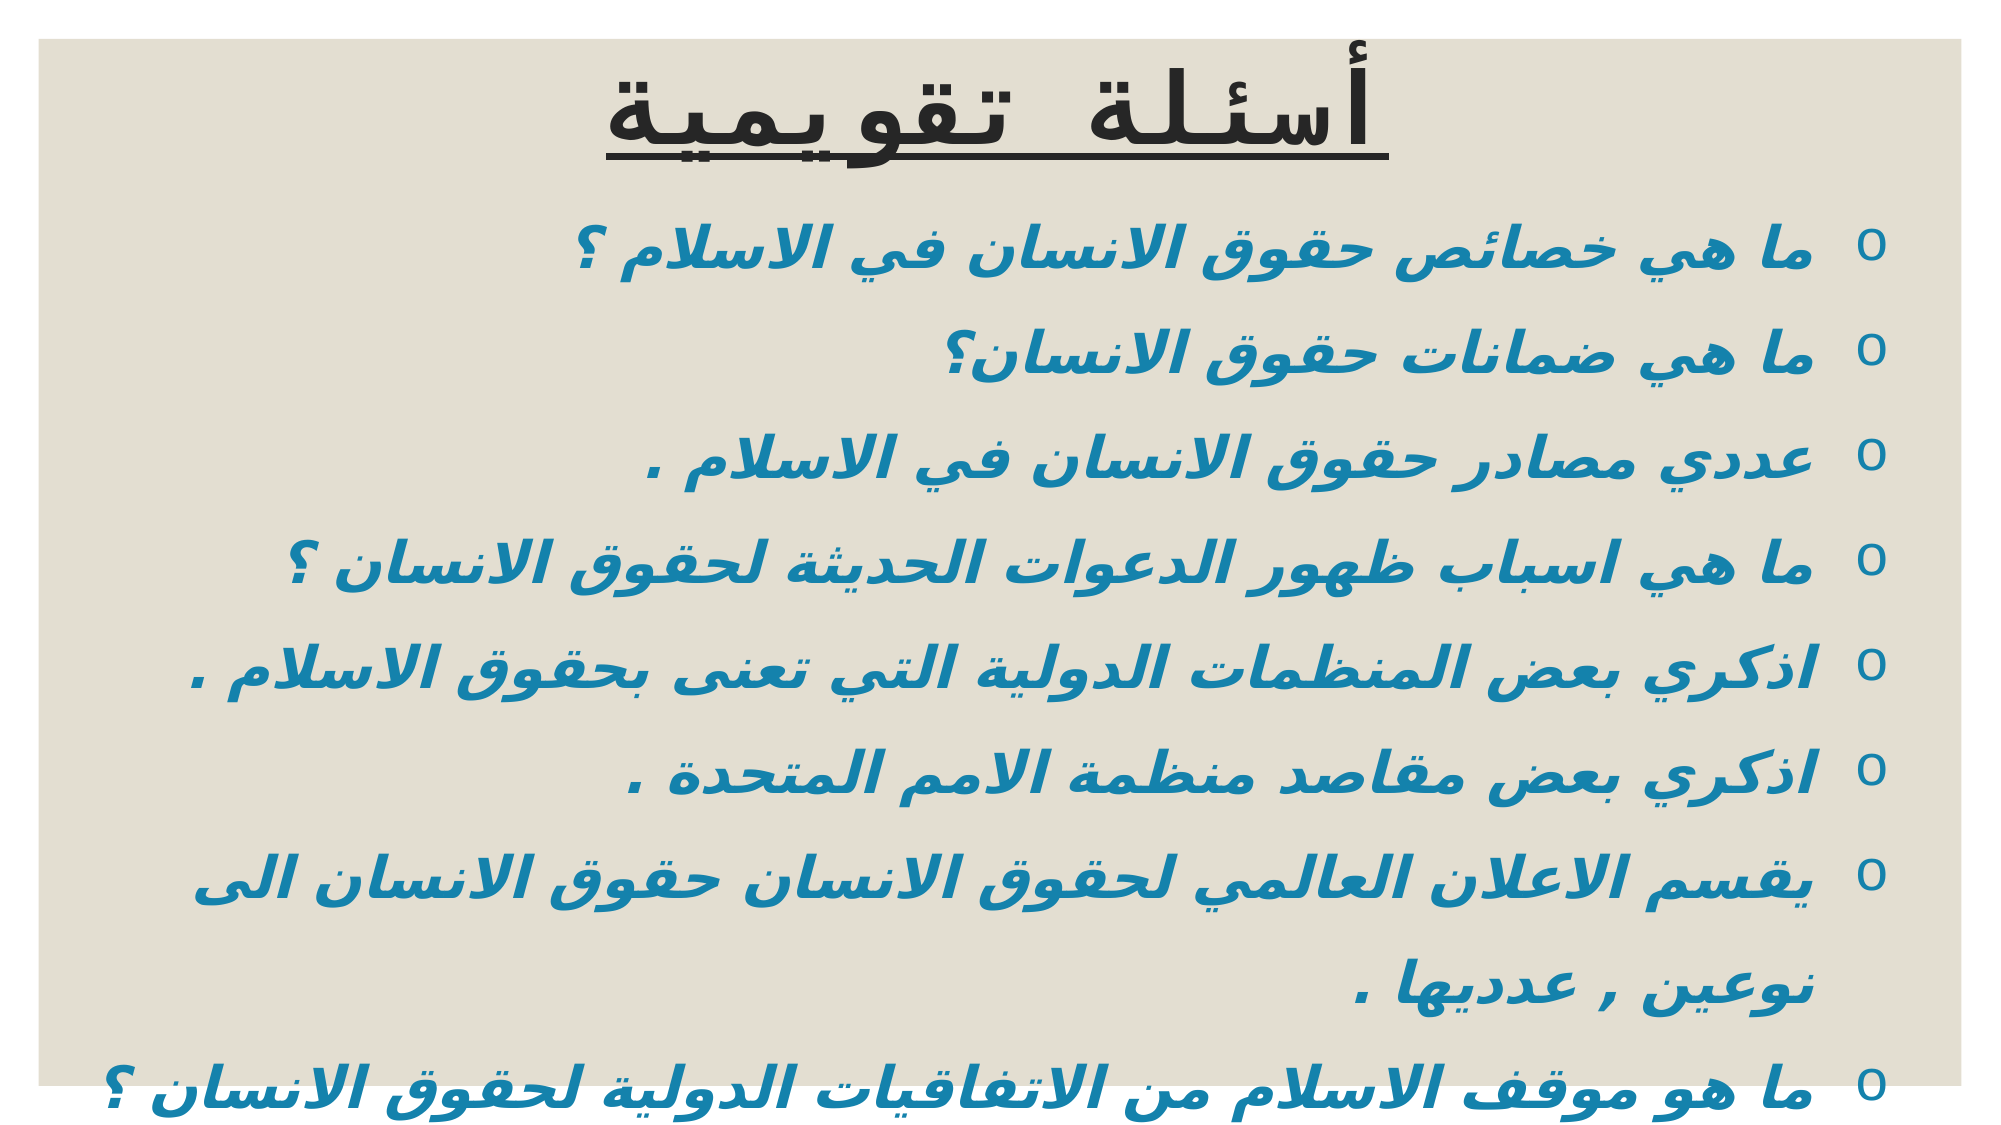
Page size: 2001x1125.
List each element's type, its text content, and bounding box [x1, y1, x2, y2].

title أسئلة تقويمية [172, 0, 1823, 167]
text_box ما هي خصائص حقوق الانسان في الاسلام ؟ ما هي ضمانات حقوق الانسان؟ عددي مصادر حقوق الانسان في الاسلام . ما هي اسباب ظهور الدعوات الحديثة لحقوق الانسان ؟ اذكري بعض المنظمات الدولية التي تعنى بحقوق الاسلام . اذكري بعض مقاصد منظمة الامم المتحدة . يقسم الاعلان العالمي لحقوق الانسان حقوق الانسان الى نوعين , عدديها . ما هو موقف الاسلام من الاتفاقيات الدولية لحقوق الانسان ؟ [29, 167, 1905, 1125]
